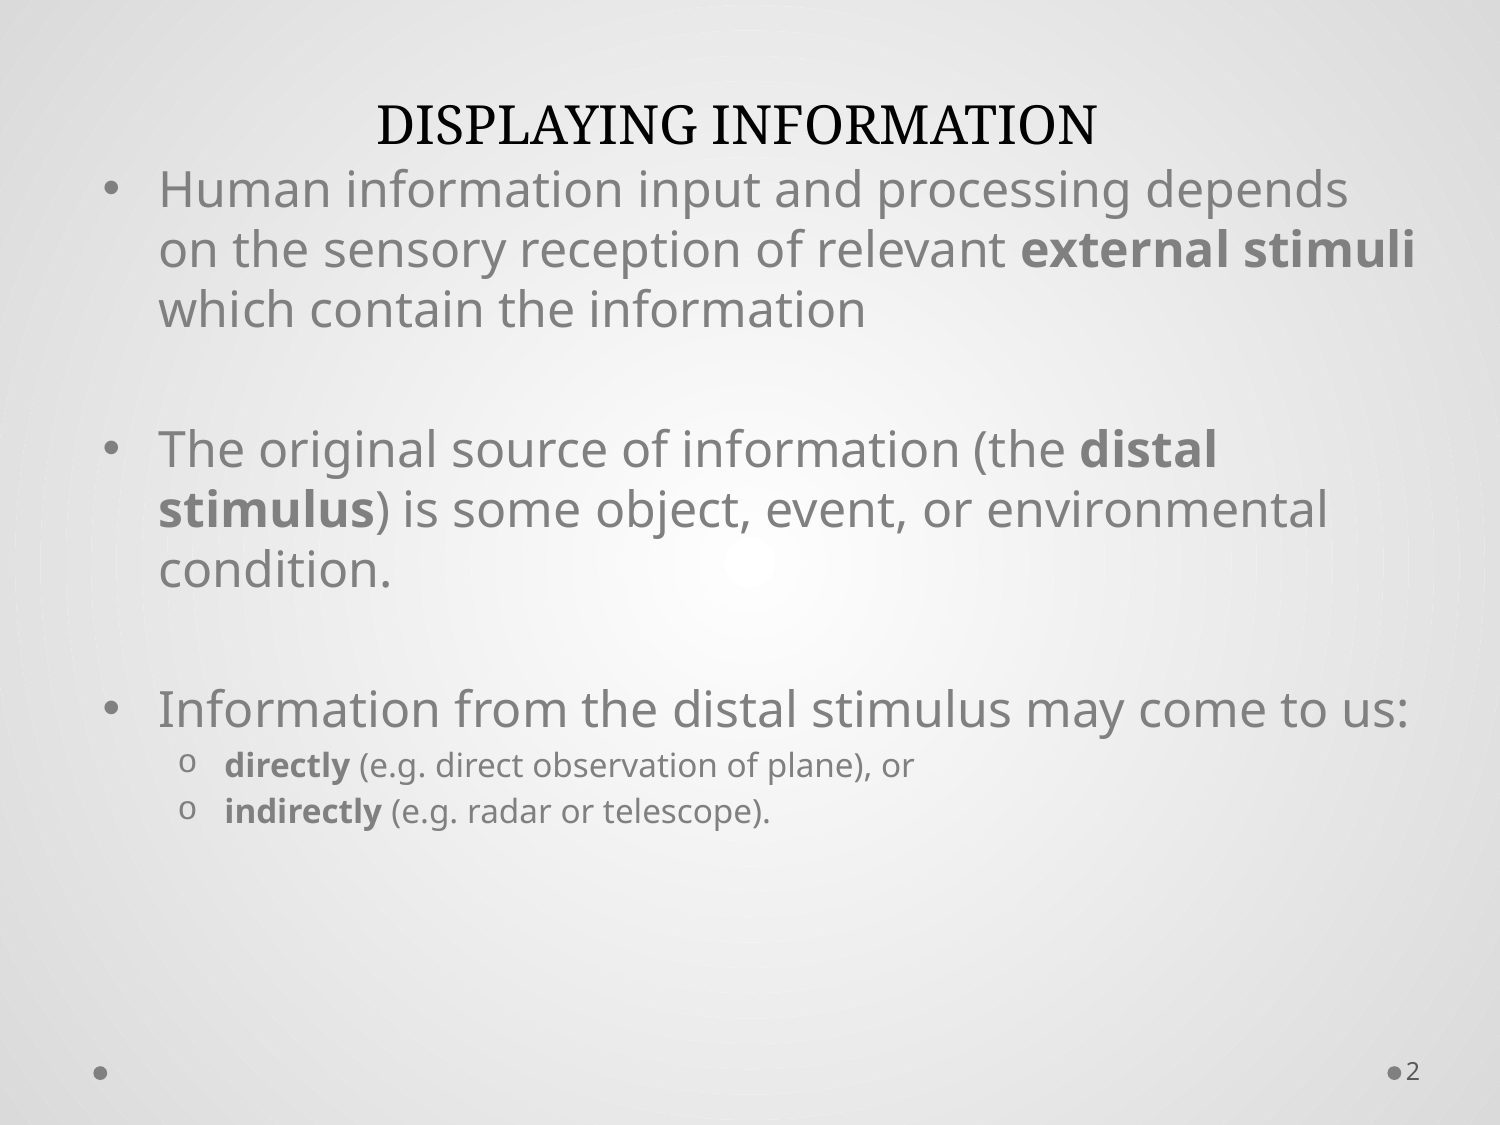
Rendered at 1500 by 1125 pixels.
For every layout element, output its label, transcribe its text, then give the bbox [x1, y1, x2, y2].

title DISPLAYING INFORMATION [62, 62, 1413, 163]
slide_number 2 [1401, 1042, 1494, 1103]
list Human information input and processing depends on the sensory reception of relevant external stimuli which contain the information The original source of information (the distal stimulus) is some object, event, or environmental condition. Information from the distal stimulus may come to us: directly (e.g. direct observation of plane), or indirectly (e.g. radar or telescope). [87, 149, 1438, 1125]
